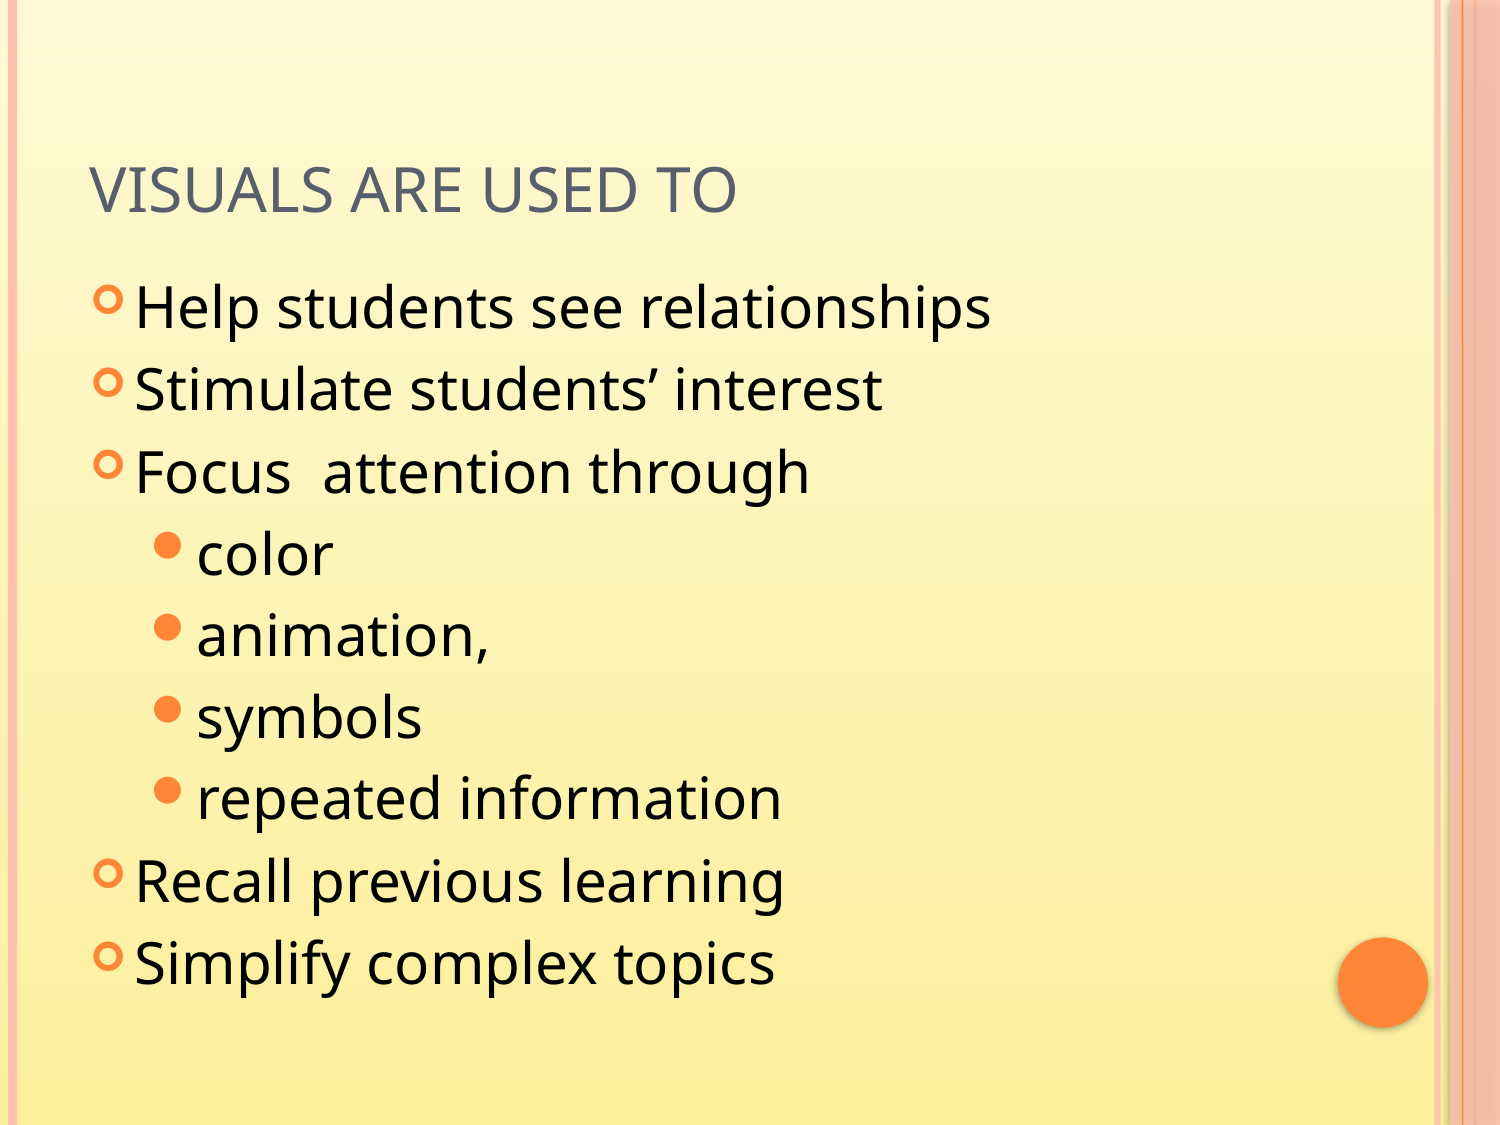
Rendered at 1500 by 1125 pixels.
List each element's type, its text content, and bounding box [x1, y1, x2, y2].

list Help students see relationships Stimulate students’ interest Focus attention through color animation, symbols repeated information Recall previous learning Simplify complex topics [74, 262, 1301, 1063]
title Visuals are used to [75, 45, 1300, 233]
